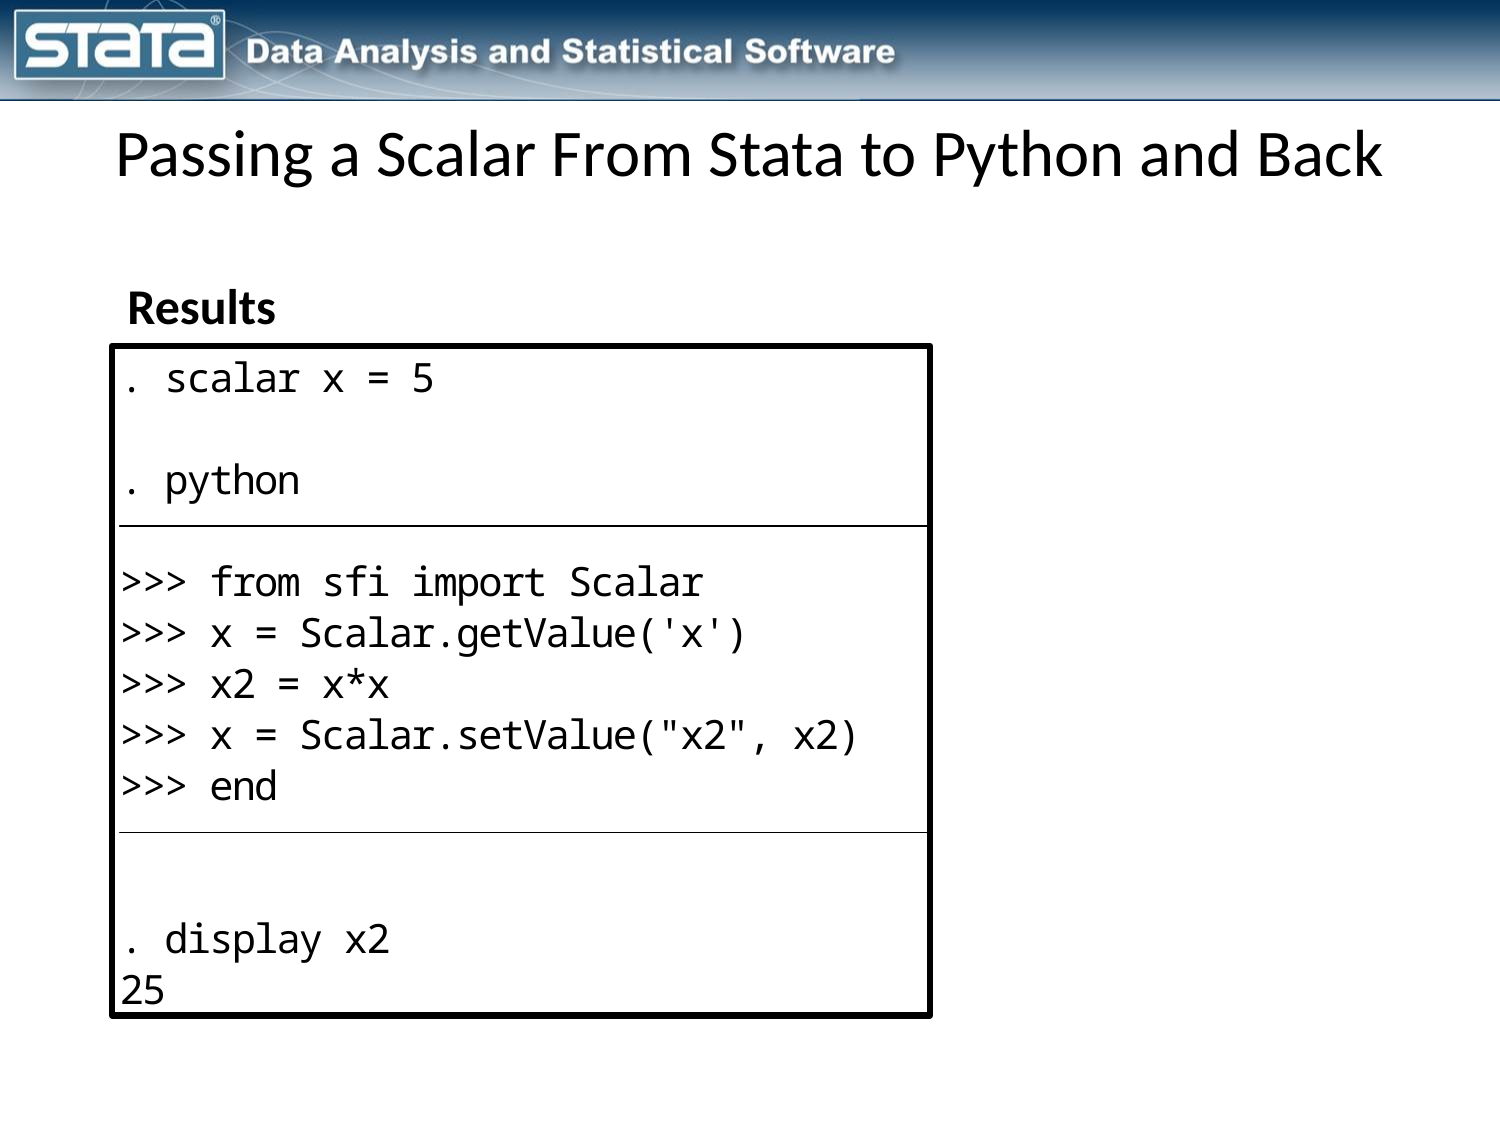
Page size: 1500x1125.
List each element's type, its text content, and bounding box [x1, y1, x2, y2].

picture [0, 0, 1500, 99]
text_box Results [112, 267, 292, 343]
title Passing a Scalar From Stata to Python and Back [0, 99, 1500, 200]
picture [114, 348, 928, 1013]
